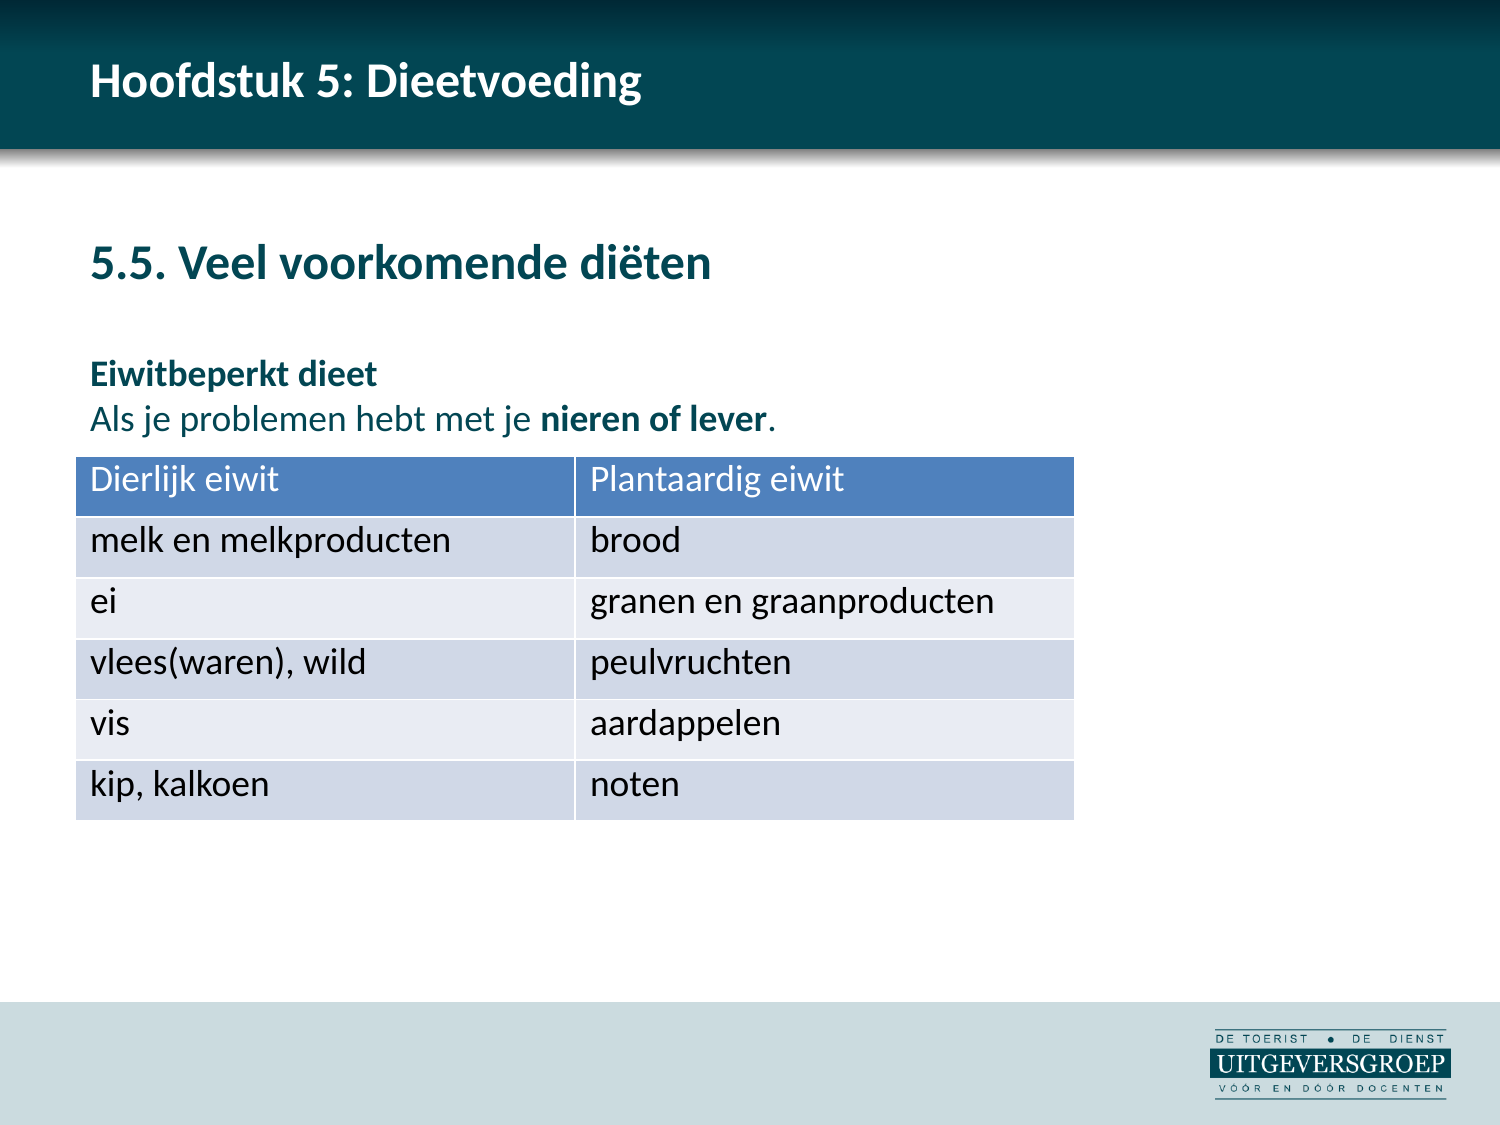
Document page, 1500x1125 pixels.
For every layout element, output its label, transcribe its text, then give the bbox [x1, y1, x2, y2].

table_cell melk en melkproducten [76, 518, 574, 577]
table_cell vis [76, 700, 574, 759]
list 5.5. Veel voorkomende diëten Eiwitbeperkt dieet Als je problemen hebt met je nieren of lever. [75, 221, 1425, 965]
picture [1210, 1021, 1451, 1106]
title Hoofdstuk 5: Dieetvoeding [75, 0, 1425, 172]
table_cell peulvruchten [576, 640, 1074, 699]
table_cell noten [576, 761, 1074, 820]
table_cell granen en graanproducten [576, 579, 1074, 638]
table_cell brood [576, 518, 1074, 577]
table_header Dierlijk eiwit [76, 457, 574, 516]
table_cell aardappelen [576, 700, 1074, 759]
table_cell ei [76, 579, 574, 638]
table_cell vlees(waren), wild [76, 640, 574, 699]
table_header Plantaardig eiwit [576, 457, 1074, 516]
table_cell kip, kalkoen [76, 761, 574, 820]
